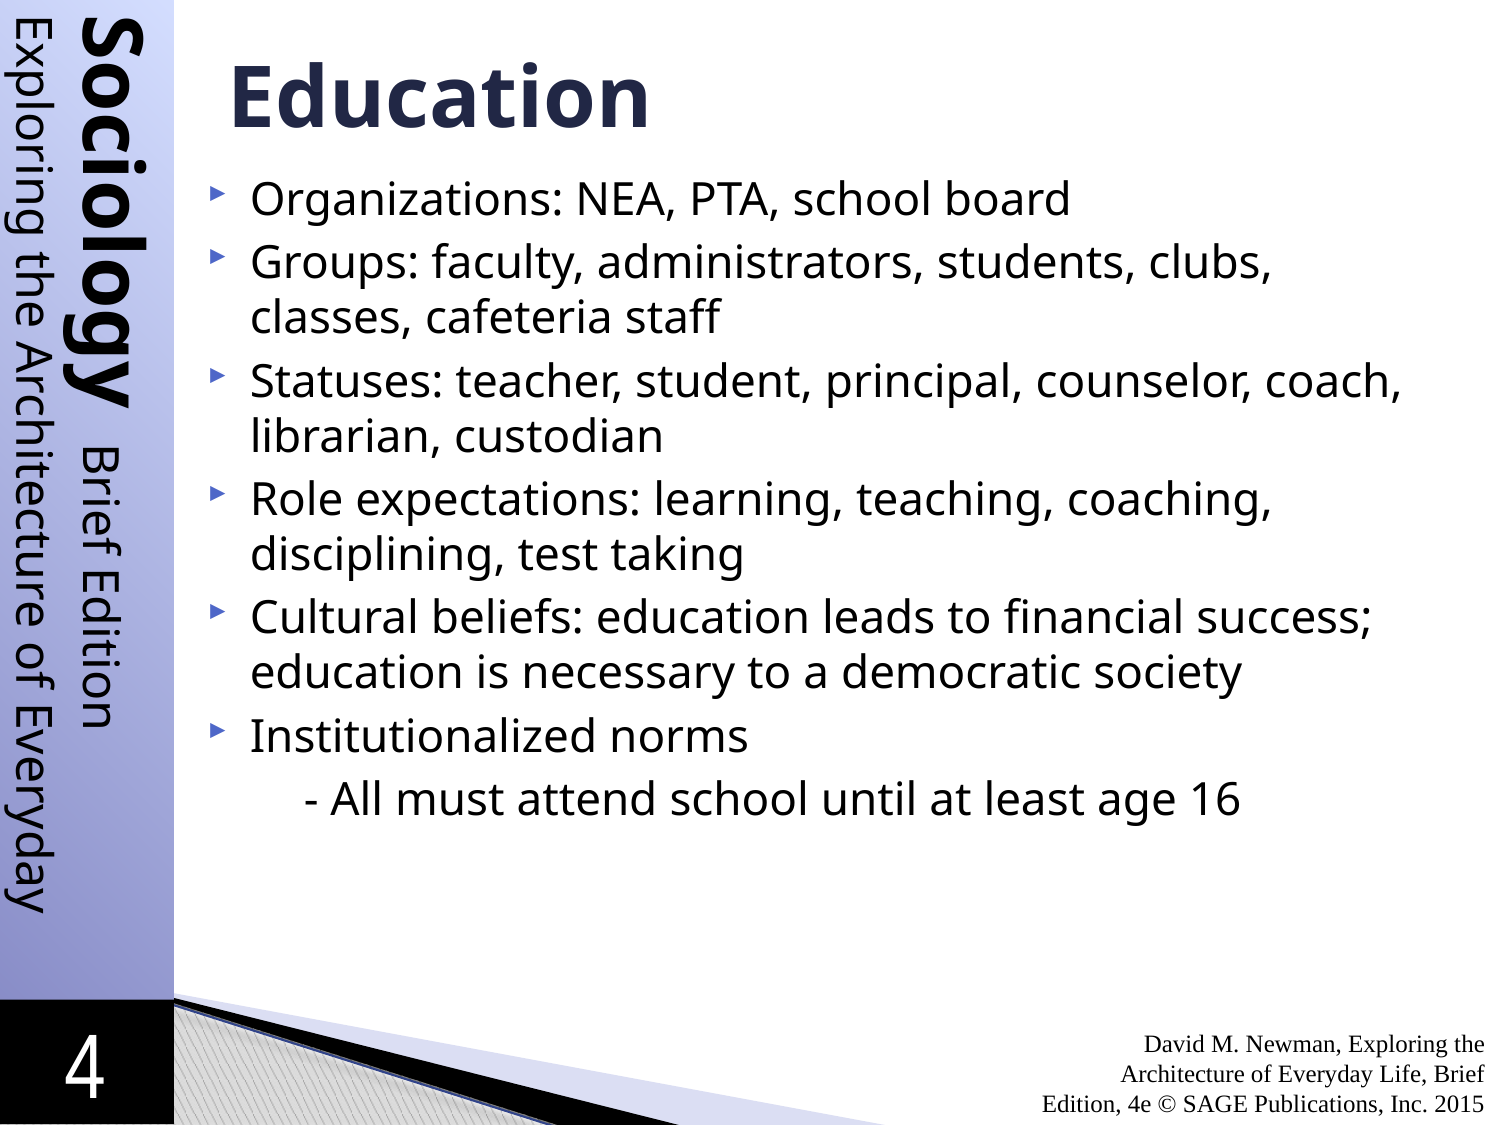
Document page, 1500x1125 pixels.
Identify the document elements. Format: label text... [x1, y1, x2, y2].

list Organizations: NEA, PTA, school board Groups: faculty, administrators, students, clubs, classes, cafeteria staff Statuses: teacher, student, principal, counselor, coach, librarian, custodian Role expectations: learning, teaching, coaching, disciplining, test taking Cultural beliefs: education leads to financial success; education is necessary to a democratic society Institutionalized norms - All must attend school until at least age 16 [174, 162, 1425, 943]
picture [174, 1003, 558, 1125]
title Education [212, 0, 1500, 187]
footer David M. Newman, Exploring the Architecture of Everyday Life, Brief Edition, 4e © SAGE Publications, Inc. 2015 [1025, 1065, 1500, 1125]
